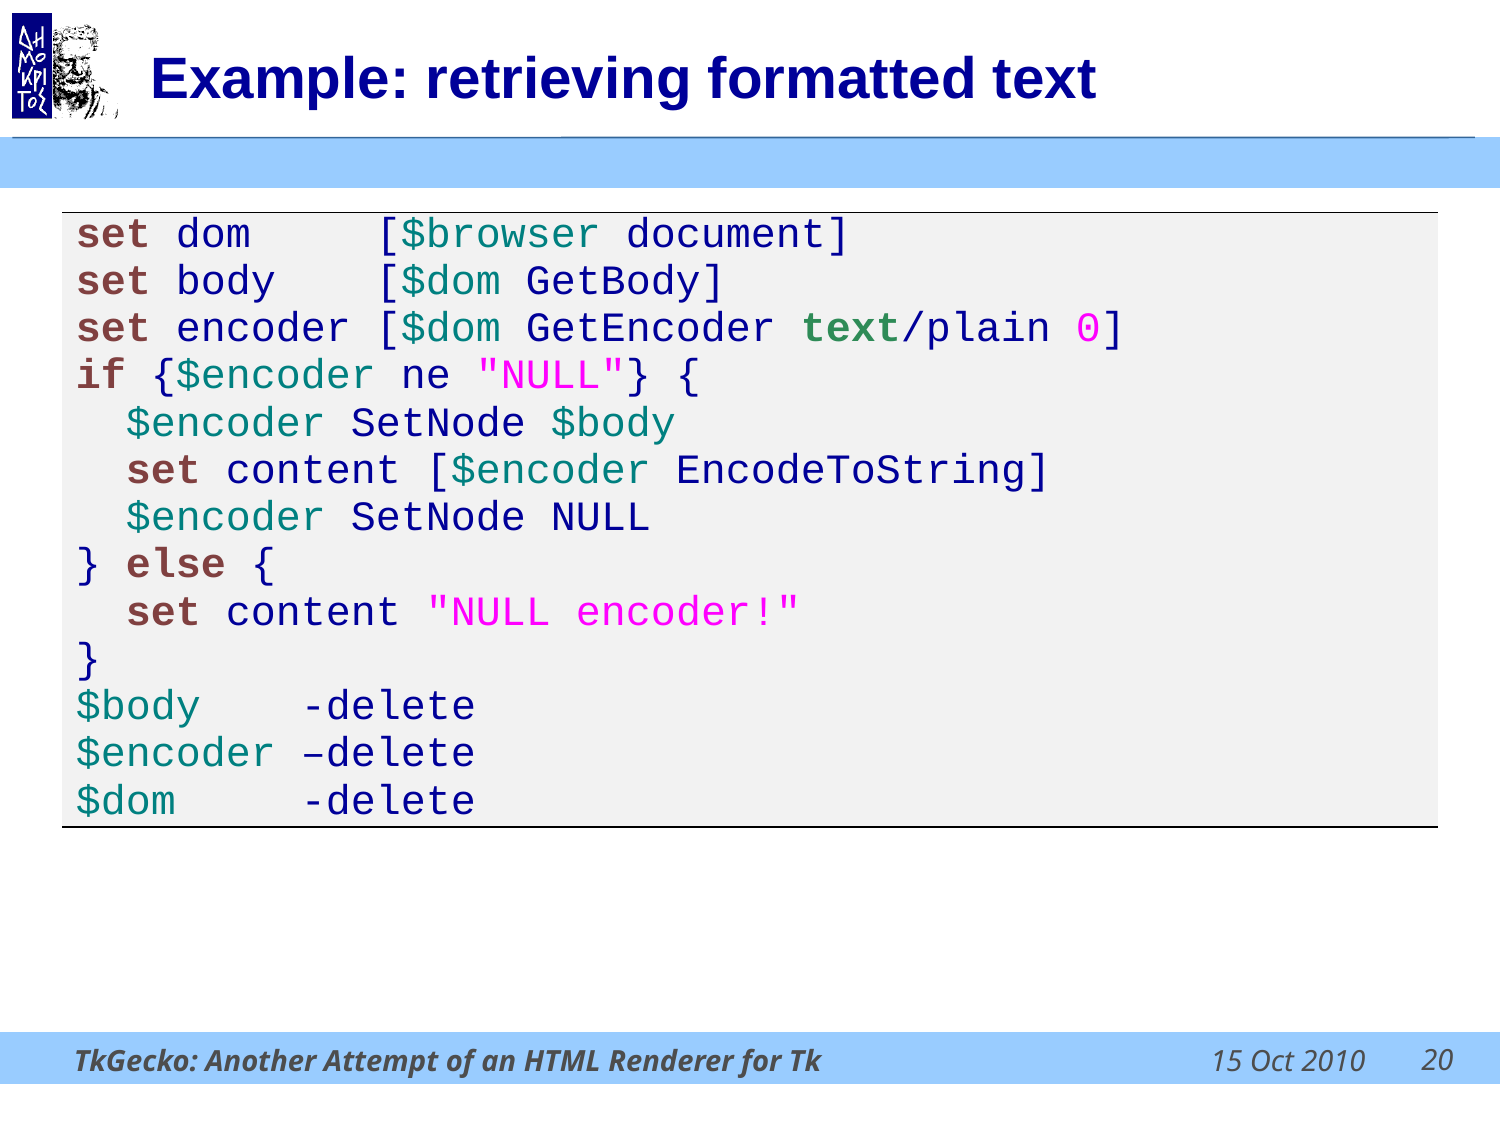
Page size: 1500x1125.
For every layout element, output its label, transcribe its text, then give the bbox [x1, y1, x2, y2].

slide_number 20 [1399, 1033, 1476, 1084]
footer TkGecko: Another Attempt of an HTML Renderer for Tk [58, 1034, 1190, 1086]
picture [11, 13, 118, 120]
table_header set dom [$browser document] set body [$dom GetBody] set encoder [$dom GetEncoder text/plain 0] if {$encoder ne "NULL"} { $encoder SetNode $body set content [$encoder EncodeToString] $encoder SetNode NULL } else { set content "NULL encoder!" } $body -delete $encoder –delete $dom -delete [62, 213, 1438, 826]
title Example: retrieving formatted text [135, 12, 1476, 138]
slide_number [1190, 1034, 1381, 1086]
